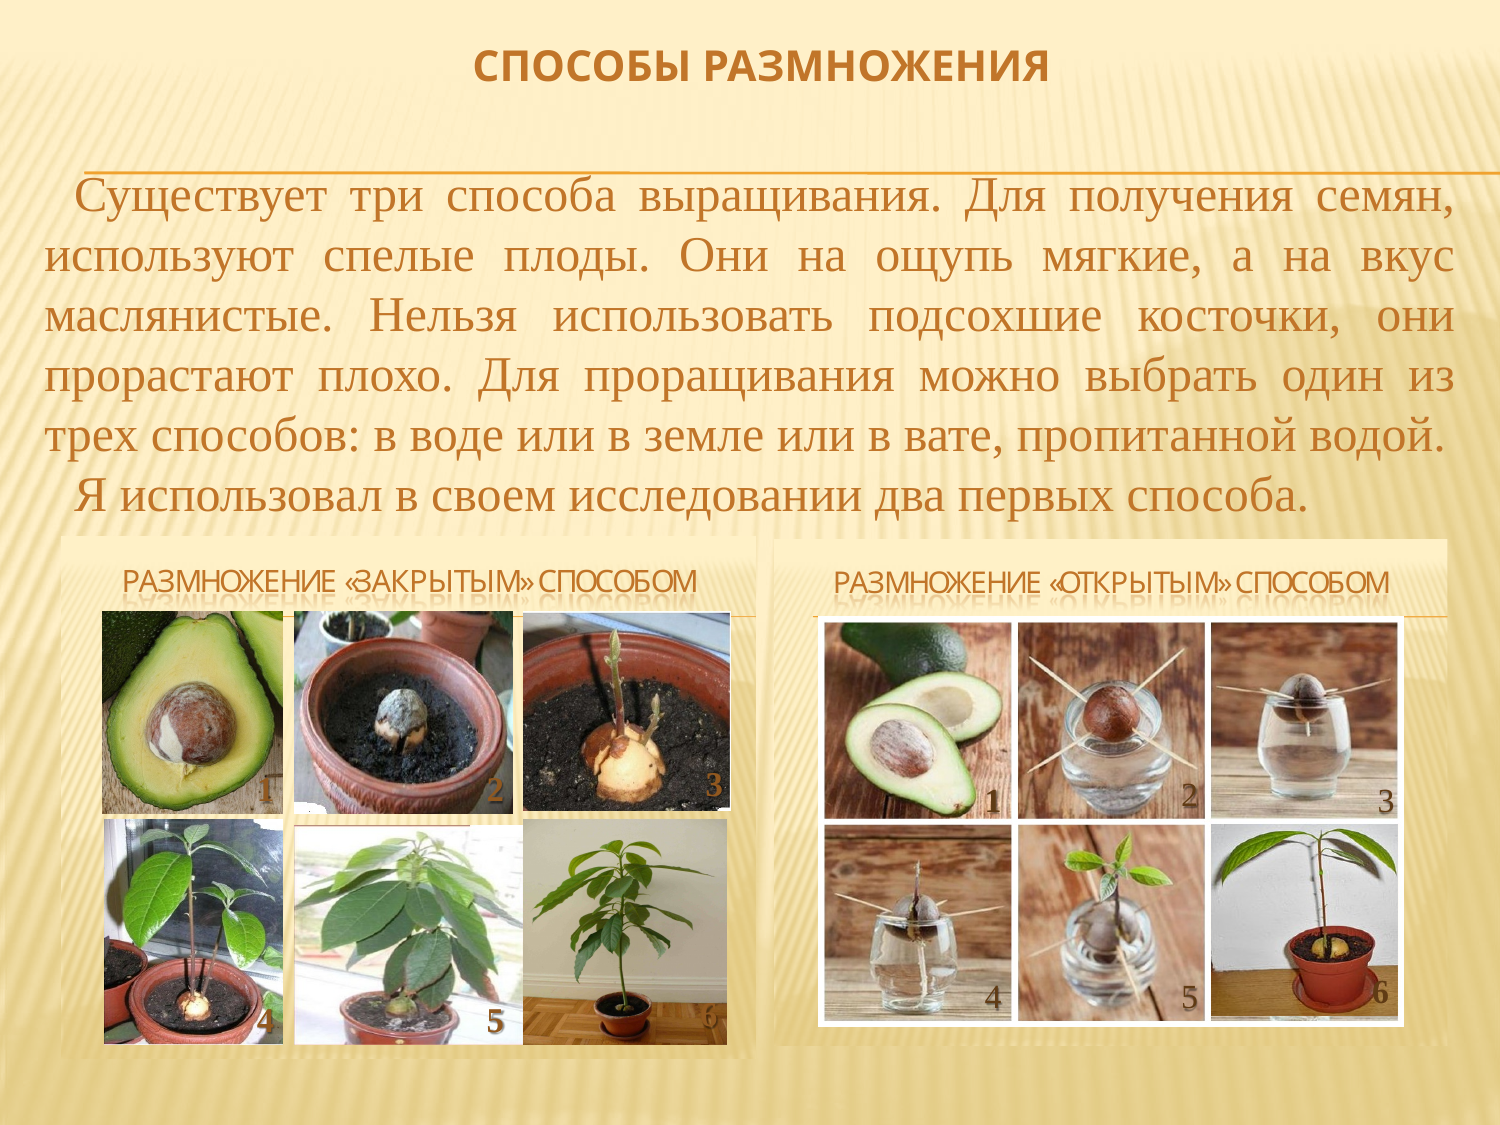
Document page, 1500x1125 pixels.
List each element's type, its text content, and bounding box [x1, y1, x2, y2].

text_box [60, 535, 757, 1059]
title Способы размножения [49, 30, 1475, 149]
text_box Существует три способа выращивания. Для получения семян, используют спелые плоды. Они на ощупь мягкие, а на вкус маслянистые. Нельзя использовать подсохшие косточки, они прорастают плохо. Для проращивания можно выбрать один из трех способов: в воде или в земле или в вате, пропитанной водой. Я использовал в своем исследовании два первых способа. [29, 153, 1471, 589]
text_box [773, 538, 1448, 1046]
